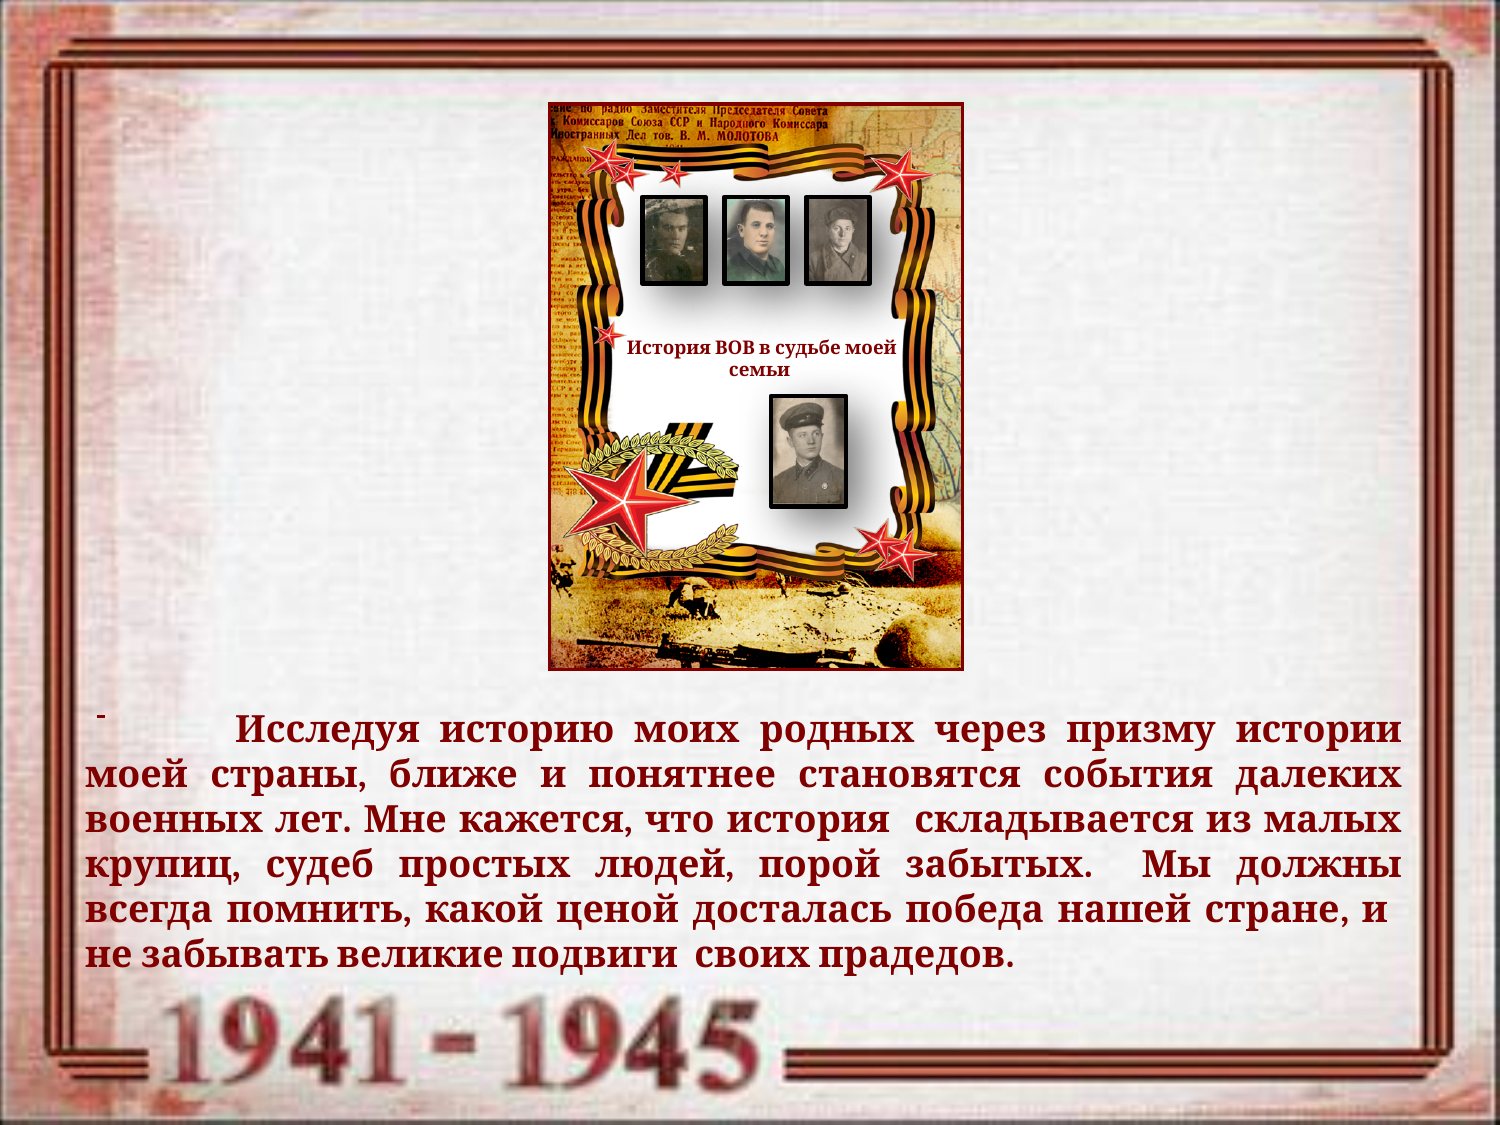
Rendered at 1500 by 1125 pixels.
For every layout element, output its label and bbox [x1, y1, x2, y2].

picture [550, 105, 962, 669]
list [0, 0, 1500, 1125]
